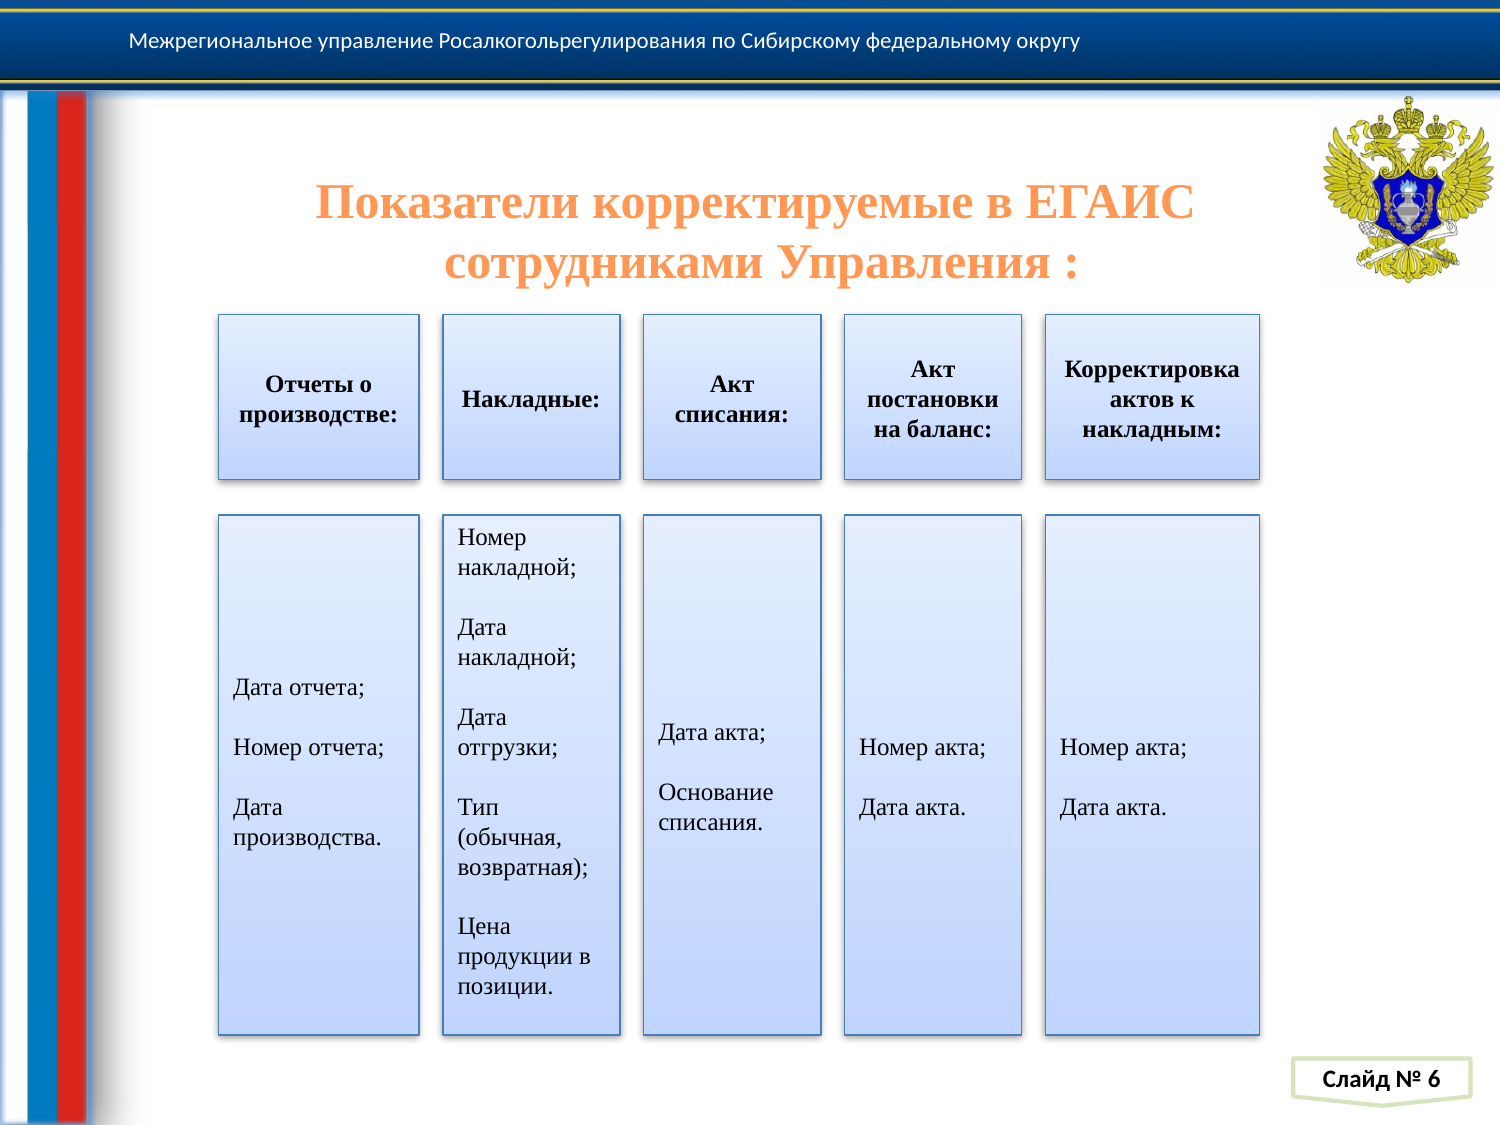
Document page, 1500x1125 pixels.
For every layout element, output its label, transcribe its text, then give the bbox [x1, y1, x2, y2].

text_box Отчеты о производстве: [218, 314, 420, 480]
text_box Корректировка актов к накладным: [1045, 314, 1260, 480]
picture [0, 0, 1500, 1125]
text_box Акт списания: [643, 314, 822, 480]
text_box Номер акта; Дата акта. [844, 514, 1022, 1036]
text_box Номер акта; Дата акта. [1045, 514, 1260, 1036]
text_box Акт постановки на баланс: [844, 314, 1022, 480]
text_box Дата отчета; Номер отчета; Дата производства. [218, 514, 420, 1036]
text_box Показатели корректируемые в ЕГАИС сотрудниками Управления : [123, 160, 1312, 291]
text_box Слайд № 6 [1291, 1056, 1473, 1108]
text_box Накладные: [442, 314, 621, 480]
text_box Дата акта; Основание списания. [643, 514, 822, 1036]
text_box Номер накладной; Дата накладной; Дата отгрузки; Тип (обычная, возвратная); Цена продукции в позиции. [442, 514, 621, 1036]
